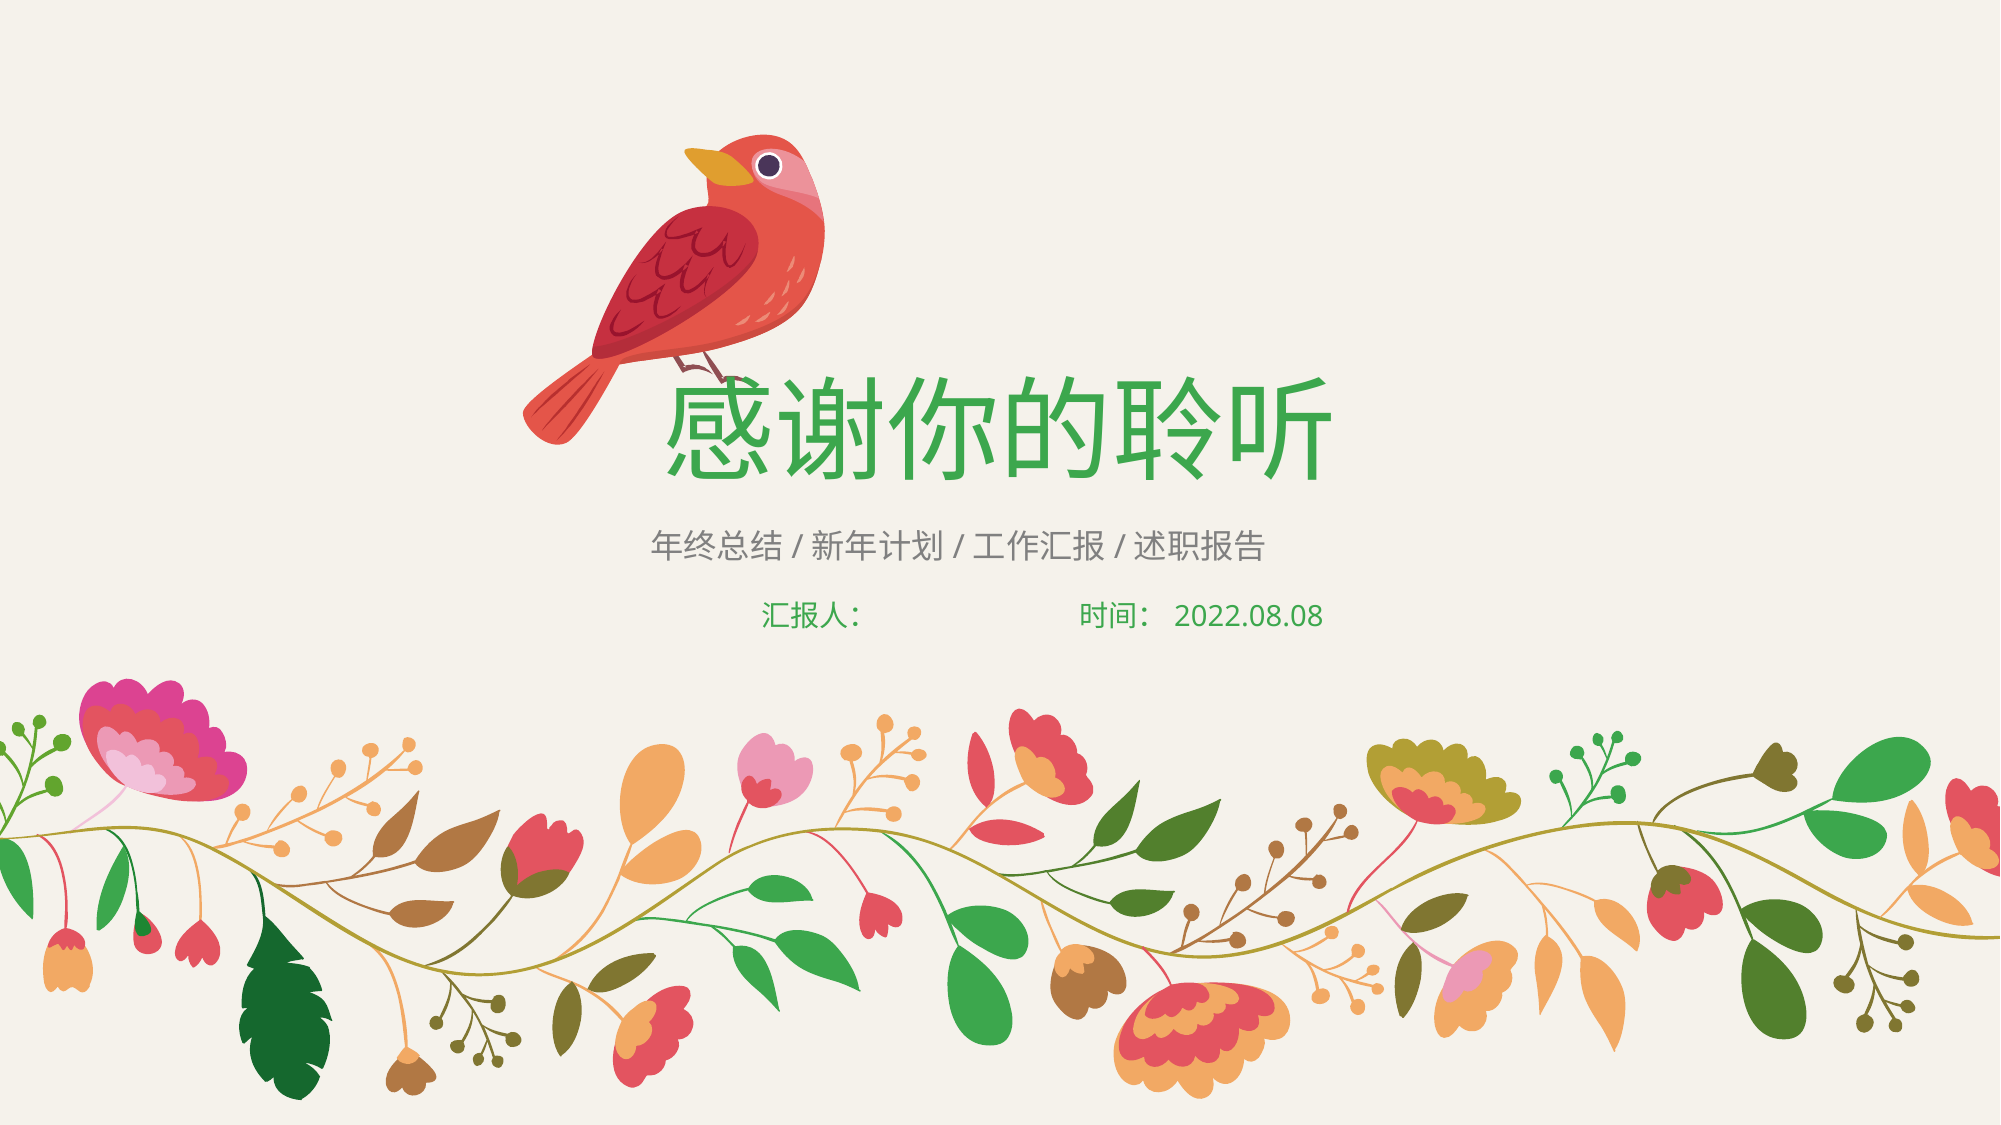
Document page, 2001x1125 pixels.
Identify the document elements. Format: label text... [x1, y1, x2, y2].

text_box 感谢你的聆听 [647, 351, 1353, 479]
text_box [0, 479, 1984, 1125]
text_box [522, 131, 825, 452]
